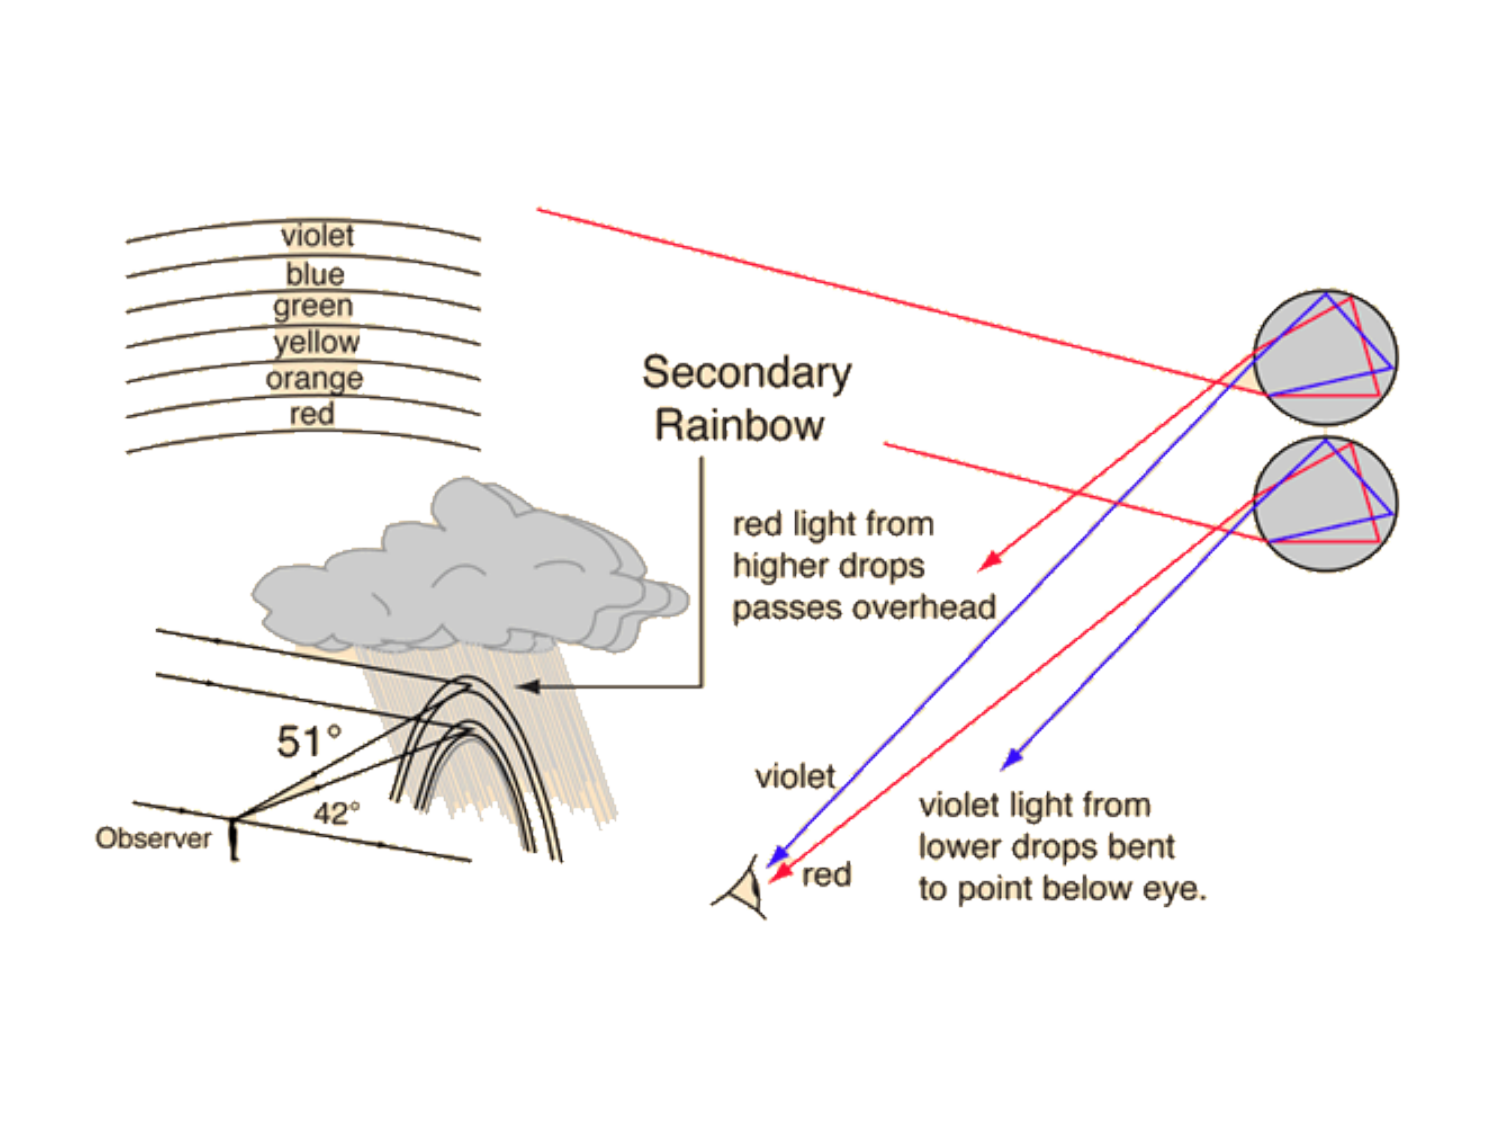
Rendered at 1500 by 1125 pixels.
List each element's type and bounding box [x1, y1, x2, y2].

list [74, 71, 1426, 1054]
